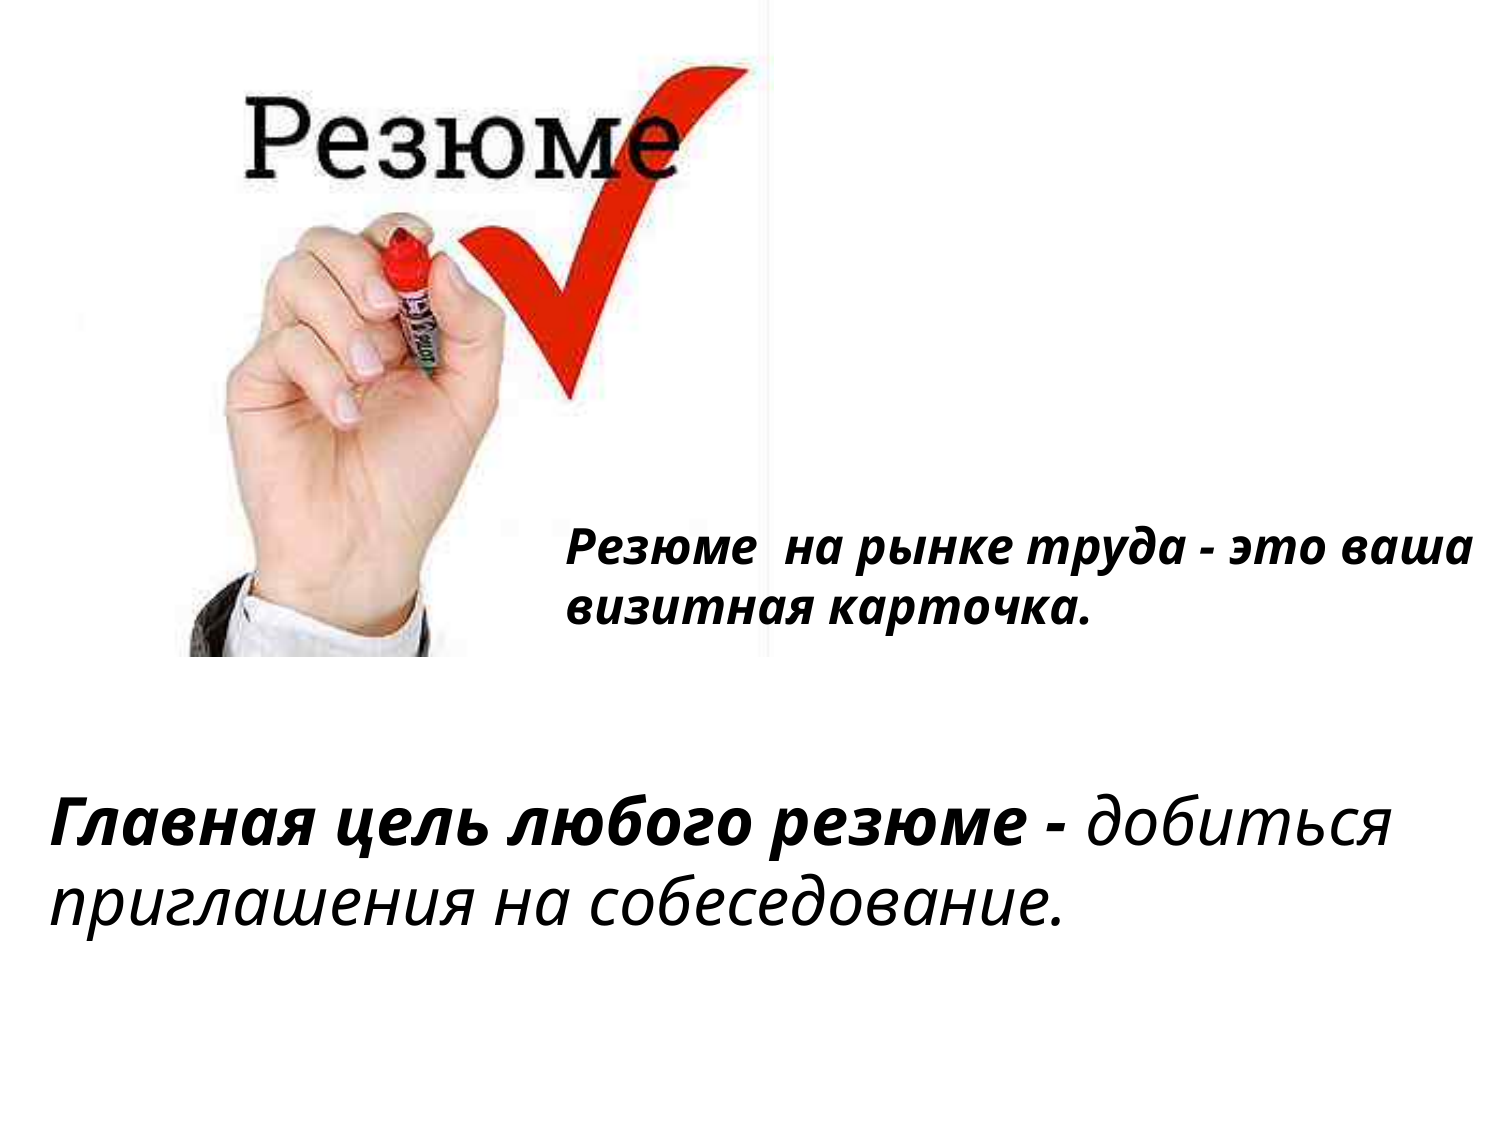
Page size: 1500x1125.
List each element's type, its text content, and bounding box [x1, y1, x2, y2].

text_box Резюме на рынке труда - это ваша визитная карточка. [550, 445, 1500, 704]
text_box Главная цель любого резюме - добиться приглашения на собеседование. [35, 771, 1477, 947]
picture [0, 0, 774, 657]
